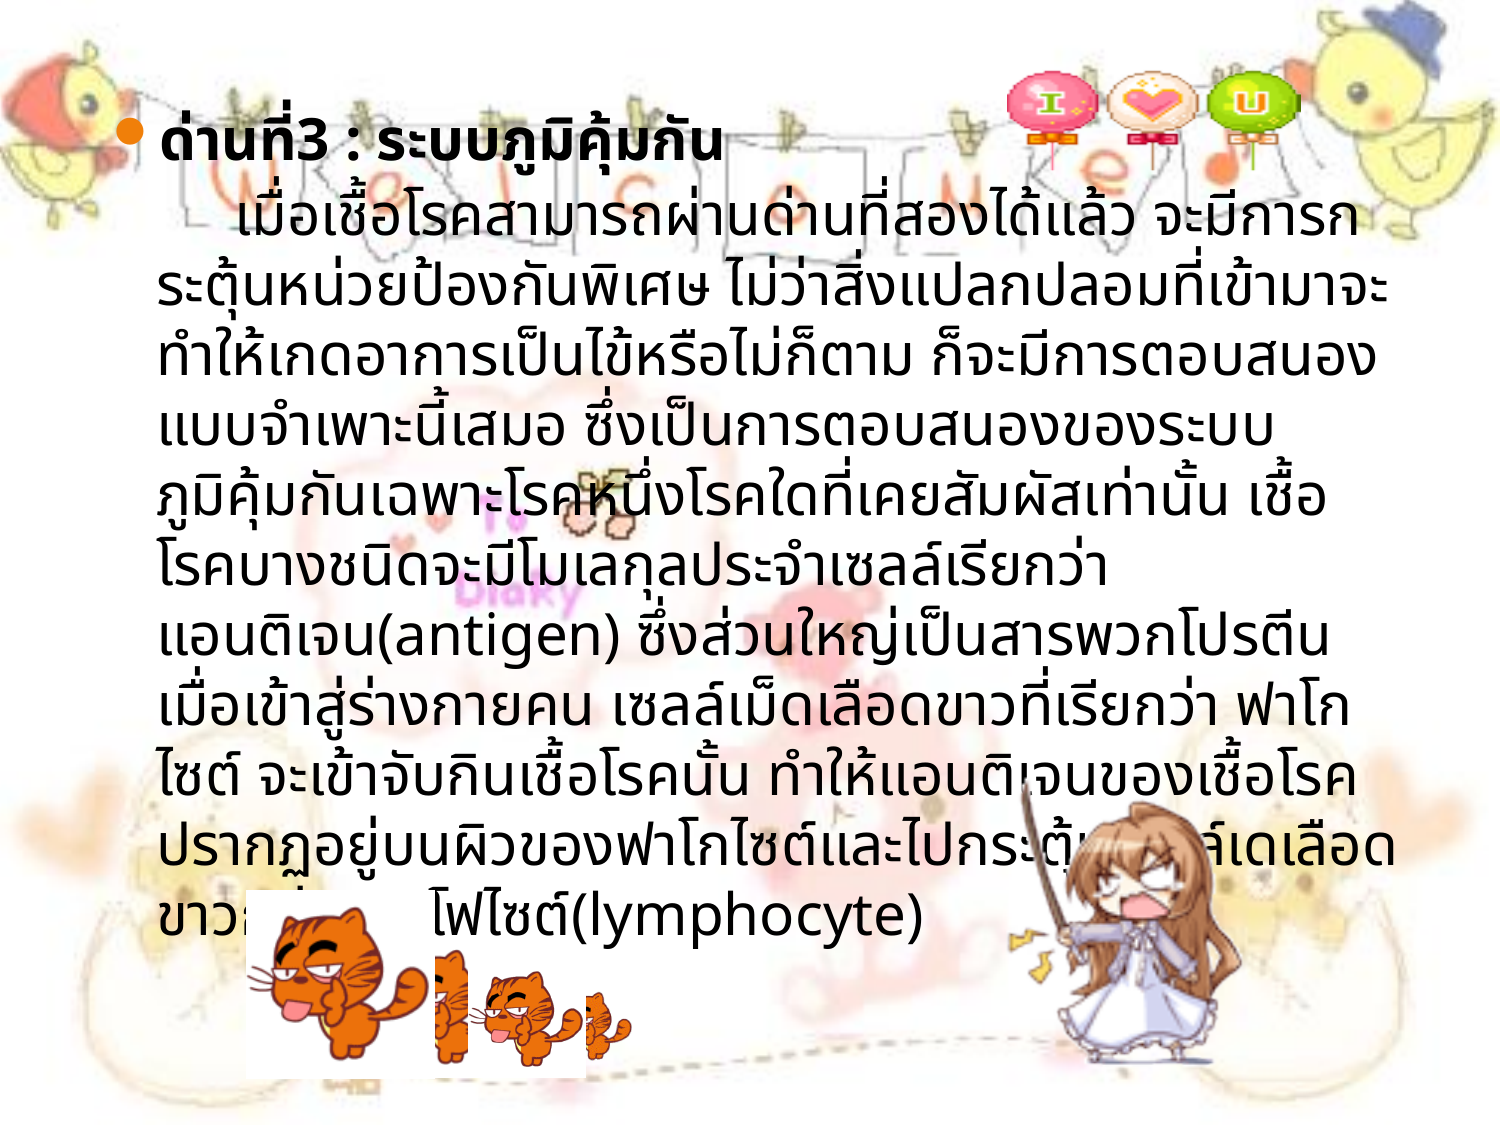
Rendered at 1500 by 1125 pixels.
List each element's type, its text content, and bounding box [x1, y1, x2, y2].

list ด่านที่3 : ระบบภูมิคุ้มกัน เมื่อเชื้อโรคสามารถผ่านด่านที่สองได้แล้ว จะมีการกระตุ้นหน่วยป้องกันพิเศษ ไม่ว่าสิ่งแปลกปลอมที่เข้ามาจะทำให้เกดอาการเป็นไข้หรือไม่ก็ตาม ก็จะมีการตอบสนองแบบจำเพาะนี้เสมอ ซึ่งเป็นการตอบสนองของระบบภูมิคุ้มกันเฉพาะโรคหนึ่งโรคใดที่เคยสัมผัสเท่านั้น เชื้อโรคบางชนิดจะมีโมเลกุลประจำเซลล์เรียกว่า แอนติเจน(antigen) ซึ่งส่วนใหญ่เป็นสารพวกโปรตีน เมื่อเข้าสู่ร่างกายคน เซลล์เม็ดเลือดขาวที่เรียกว่า ฟาโกไซต์ จะเข้าจับกินเชื้อโรคนั้น ทำให้แอนติเจนของเชื้อโรคปรากฏอยู่บนผิวของฟาโกไซต์และไปกระตุ้นเซลล์เดเลือดขาวกลุ่ม ลิมโฟไซต์(lymphocyte) [82, 86, 1425, 774]
picture [0, 0, 1500, 1125]
